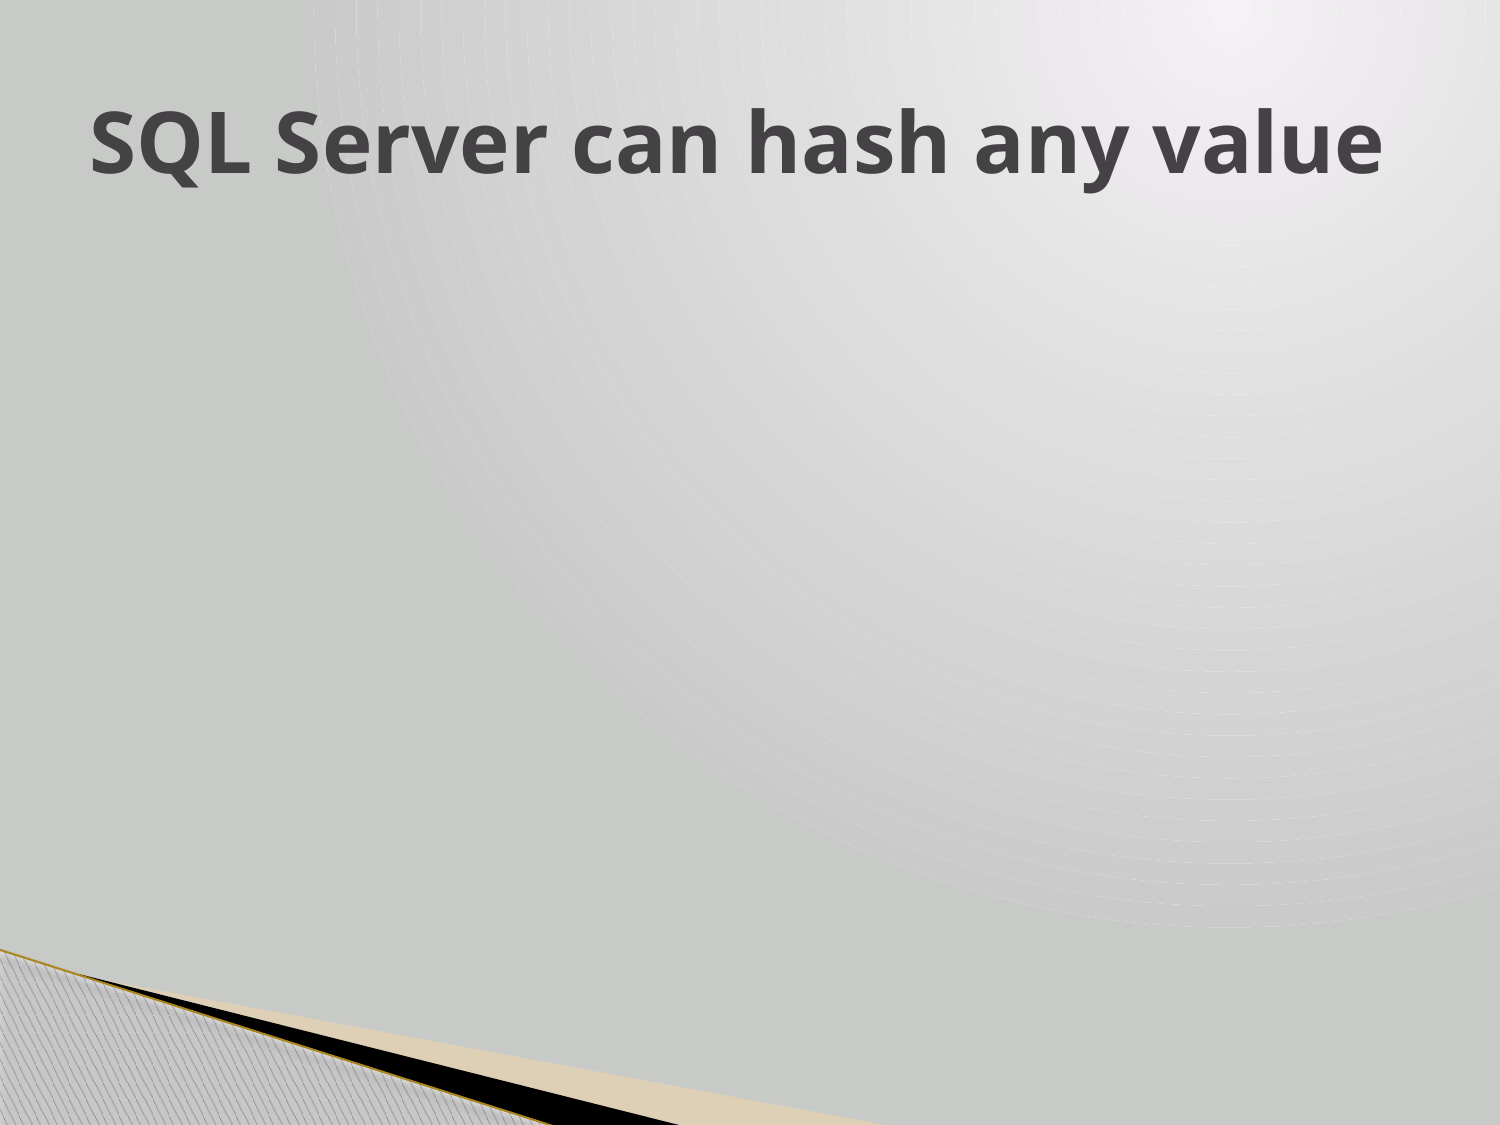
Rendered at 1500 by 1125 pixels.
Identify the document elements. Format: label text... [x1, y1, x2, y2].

title SQL Server can hash any value [75, 45, 1425, 233]
